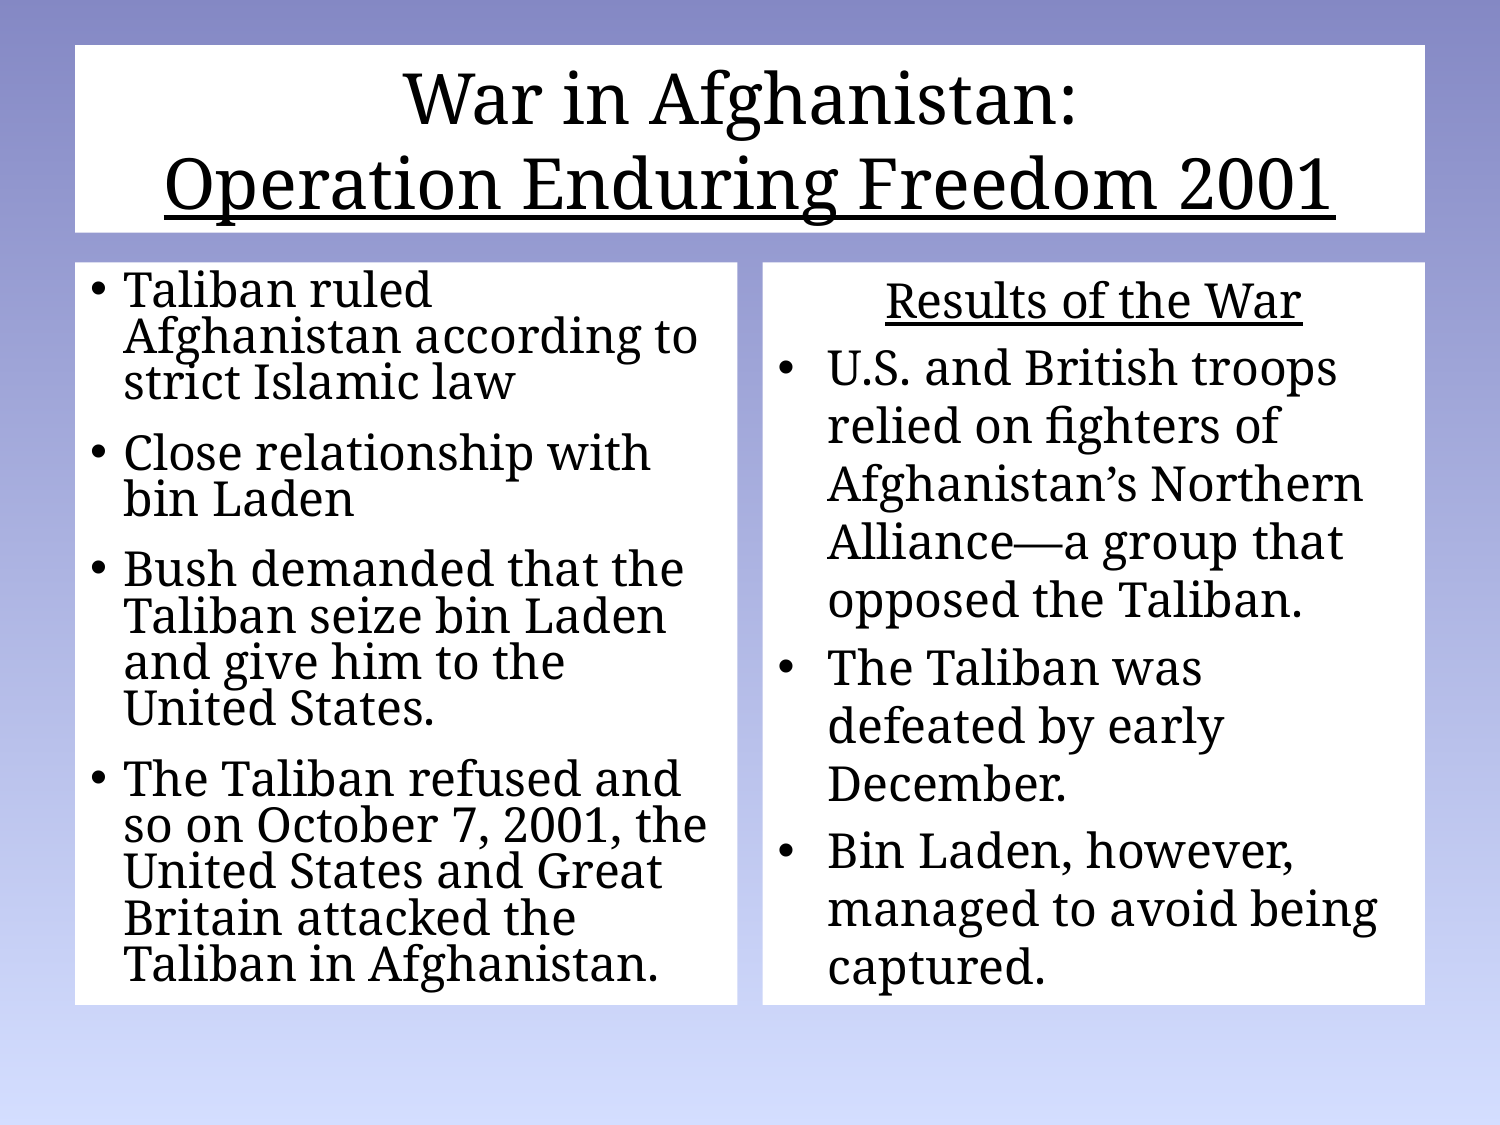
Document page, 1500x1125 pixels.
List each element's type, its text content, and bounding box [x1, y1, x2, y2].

list Taliban ruled Afghanistan according to strict Islamic law Close relationship with bin Laden Bush demanded that the Taliban seize bin Laden and give him to the United States. The Taliban refused and so on October 7, 2001, the United States and Great Britain attacked the Taliban in Afghanistan. [75, 262, 738, 1005]
title War in Afghanistan: Operation Enduring Freedom 2001 [75, 45, 1425, 233]
list Results of the War U.S. and British troops relied on fighters of Afghanistan’s Northern Alliance—a group that opposed the Taliban. The Taliban was defeated by early December. Bin Laden, however, managed to avoid being captured. [762, 262, 1425, 1005]
